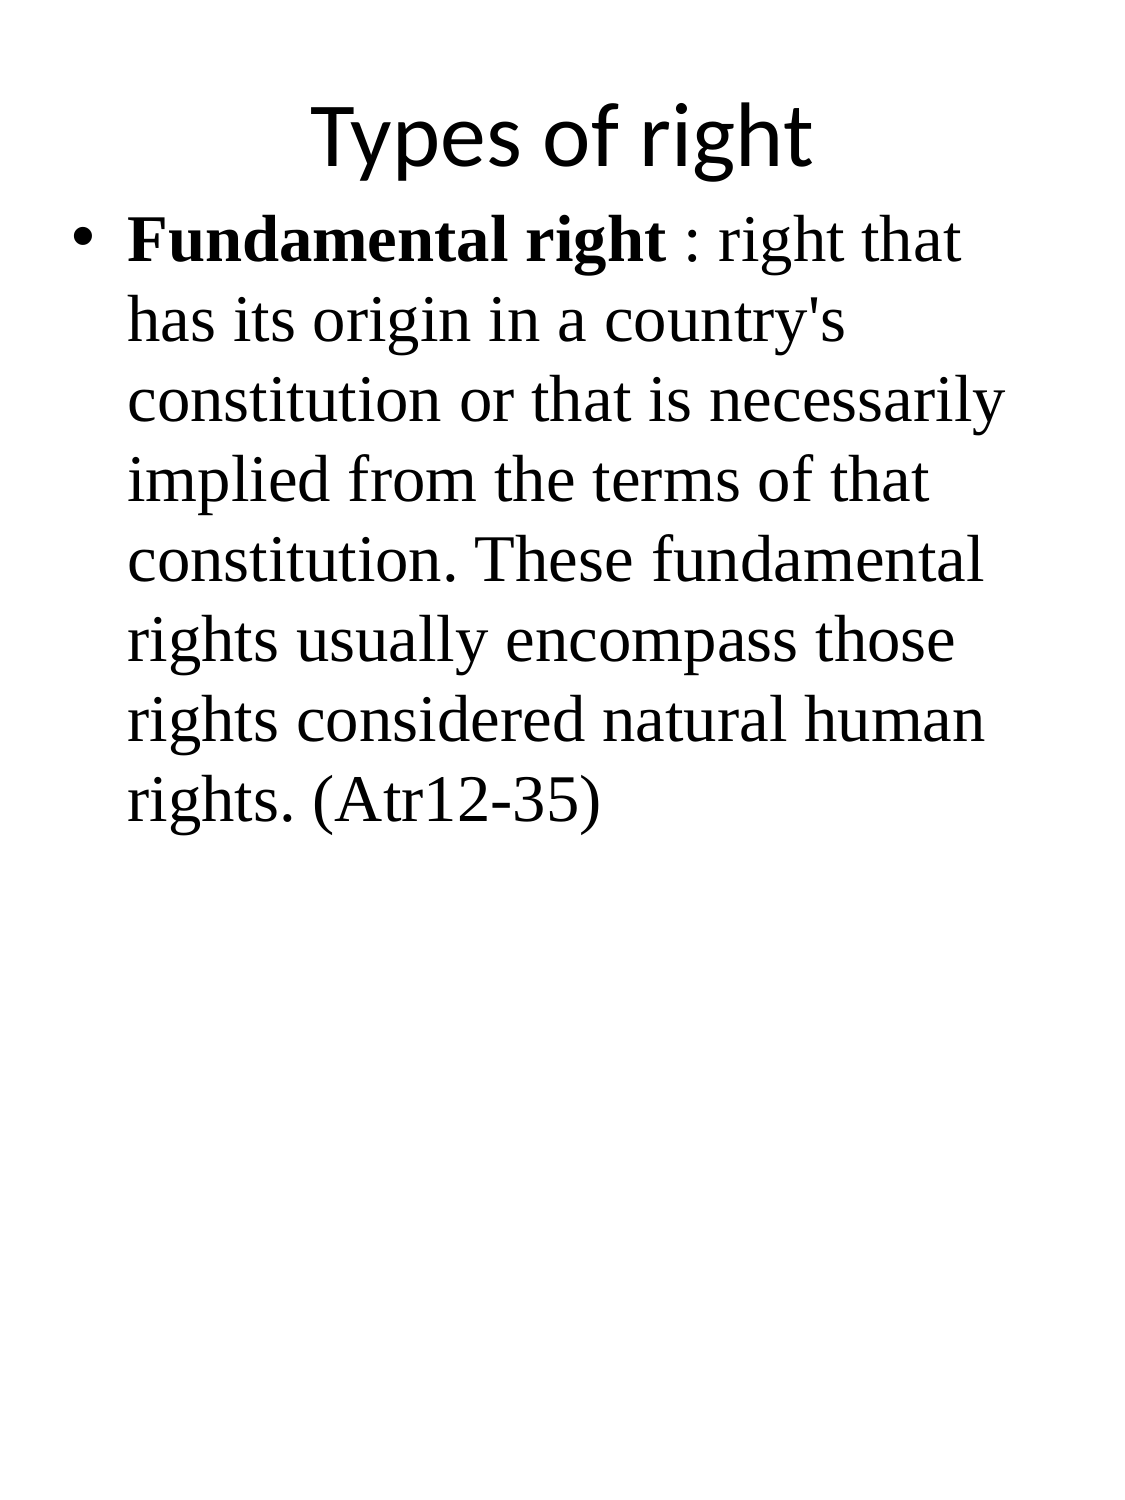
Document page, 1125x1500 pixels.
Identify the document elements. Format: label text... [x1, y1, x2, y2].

list Fundamental right : right that has its origin in a country's constitution or that is necessarily implied from the terms of that constitution. These fundamental rights usually encompass those rights considered natural human rights. (Atr12-35) [56, 187, 1069, 1340]
title Types of right [56, 60, 1069, 187]
